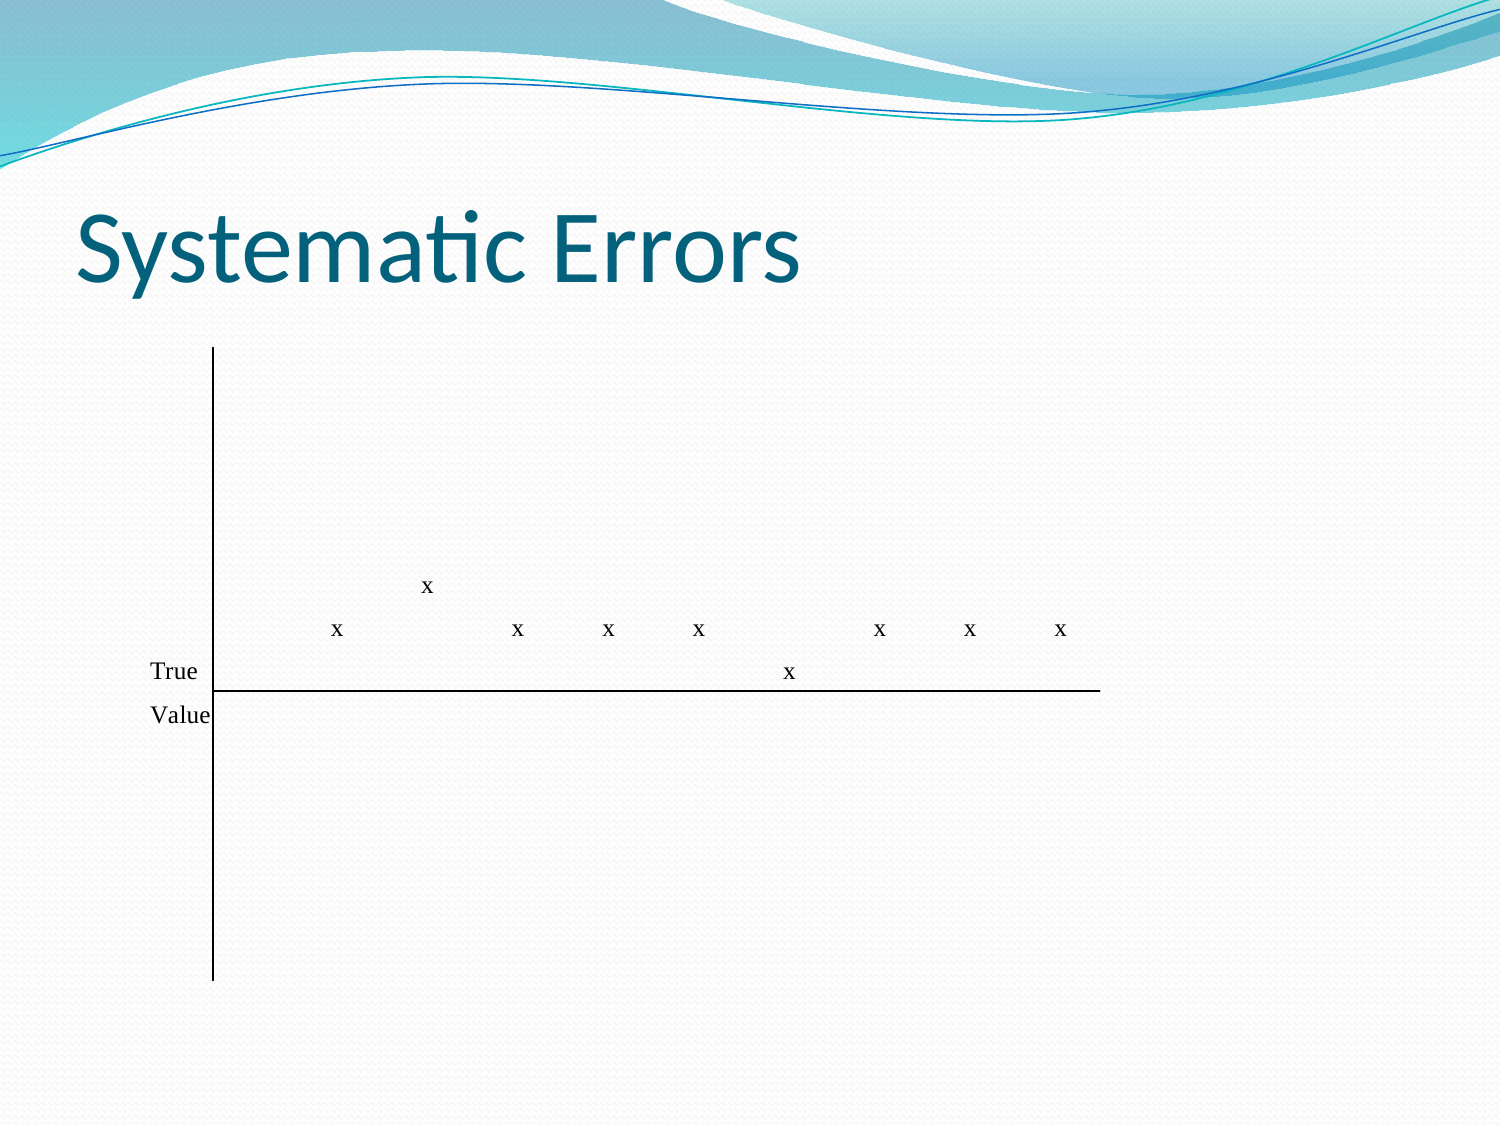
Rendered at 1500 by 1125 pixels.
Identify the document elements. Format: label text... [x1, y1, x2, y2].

title Systematic Errors [75, 115, 1438, 303]
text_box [149, 311, 1500, 1125]
